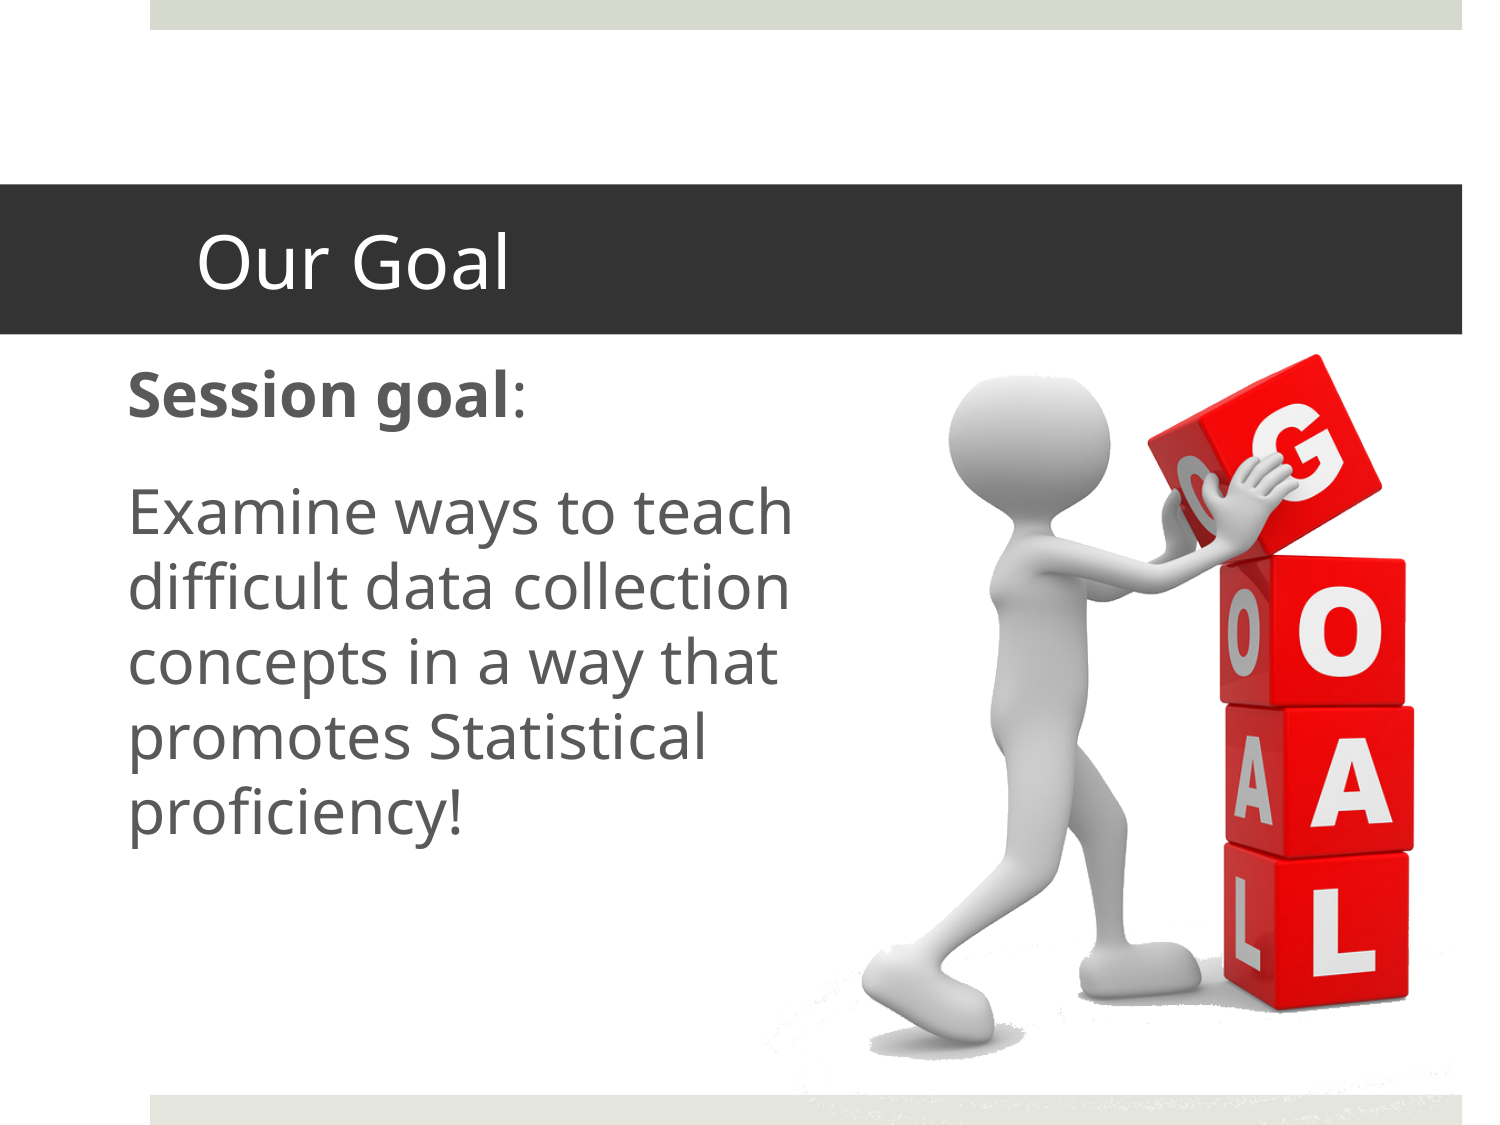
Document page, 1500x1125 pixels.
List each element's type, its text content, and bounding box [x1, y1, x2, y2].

picture [724, 293, 1455, 1125]
list Session goal: Examine ways to teach difficult data collection concepts in a way that promotes Statistical proficiency! [112, 347, 724, 968]
title Our Goal [0, 184, 1463, 335]
